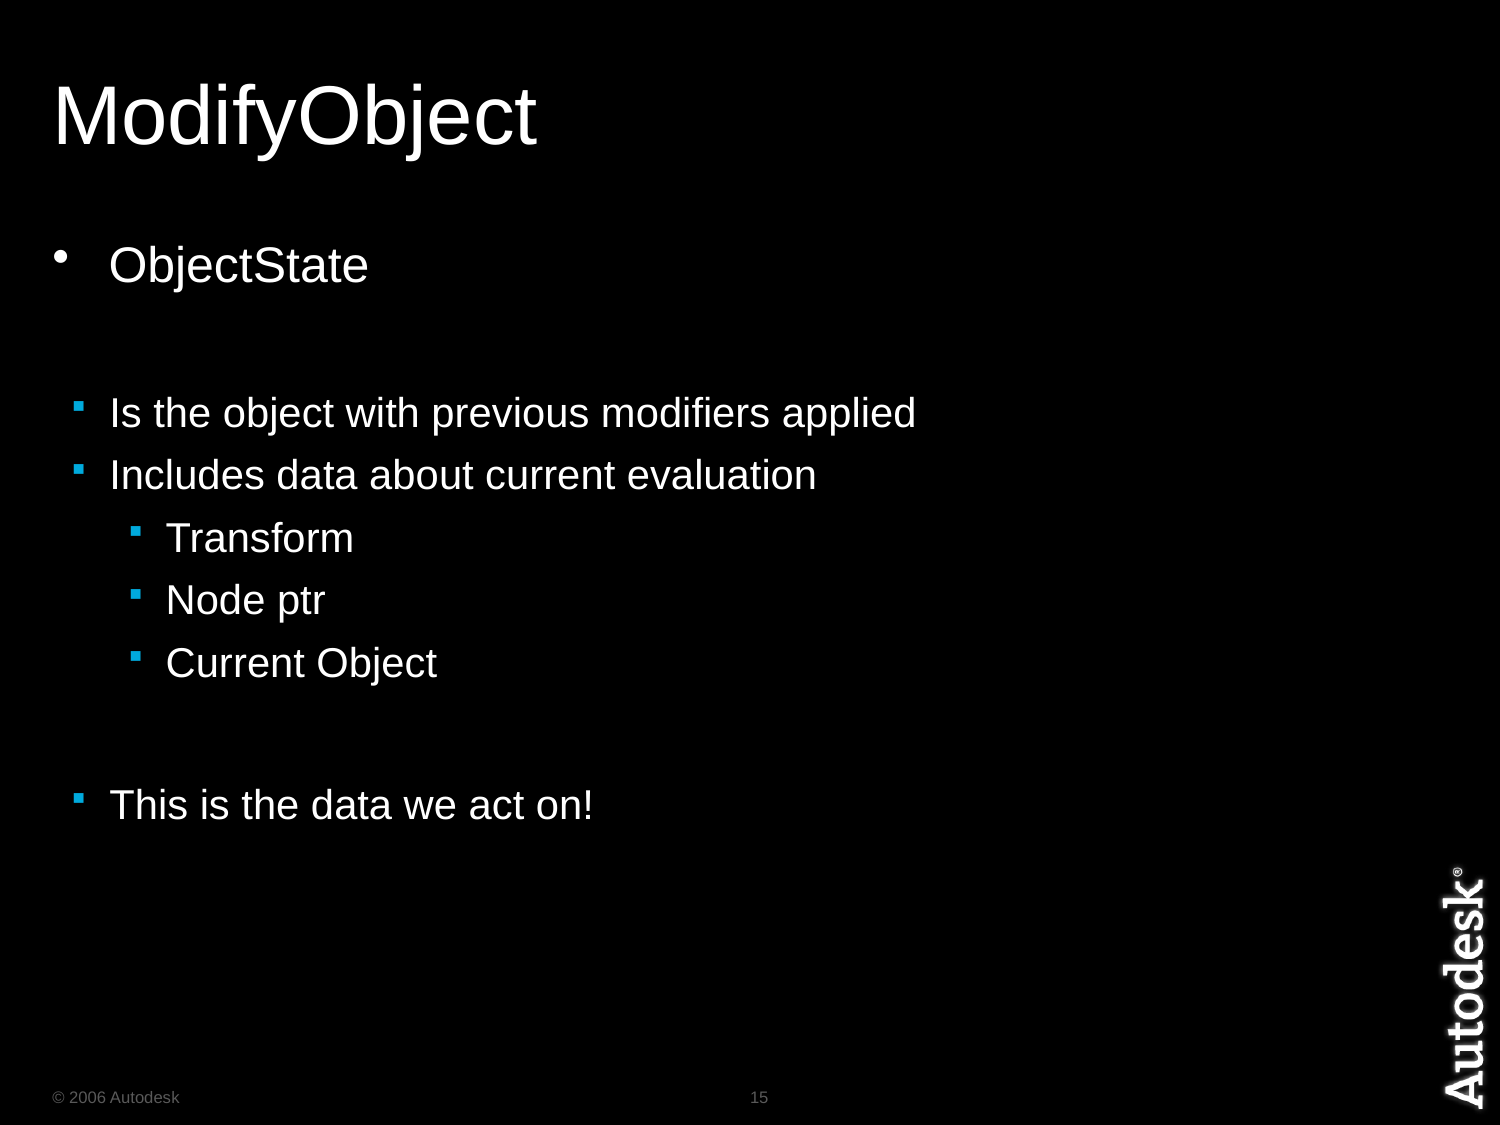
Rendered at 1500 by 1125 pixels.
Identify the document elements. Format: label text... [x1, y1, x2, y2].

title ModifyObject [52, 22, 1401, 211]
list ObjectState Is the object with previous modifiers applied Includes data about current evaluation Transform Node ptr Current Object This is the data we act on! [52, 231, 1401, 1073]
picture [1402, 0, 1500, 1125]
